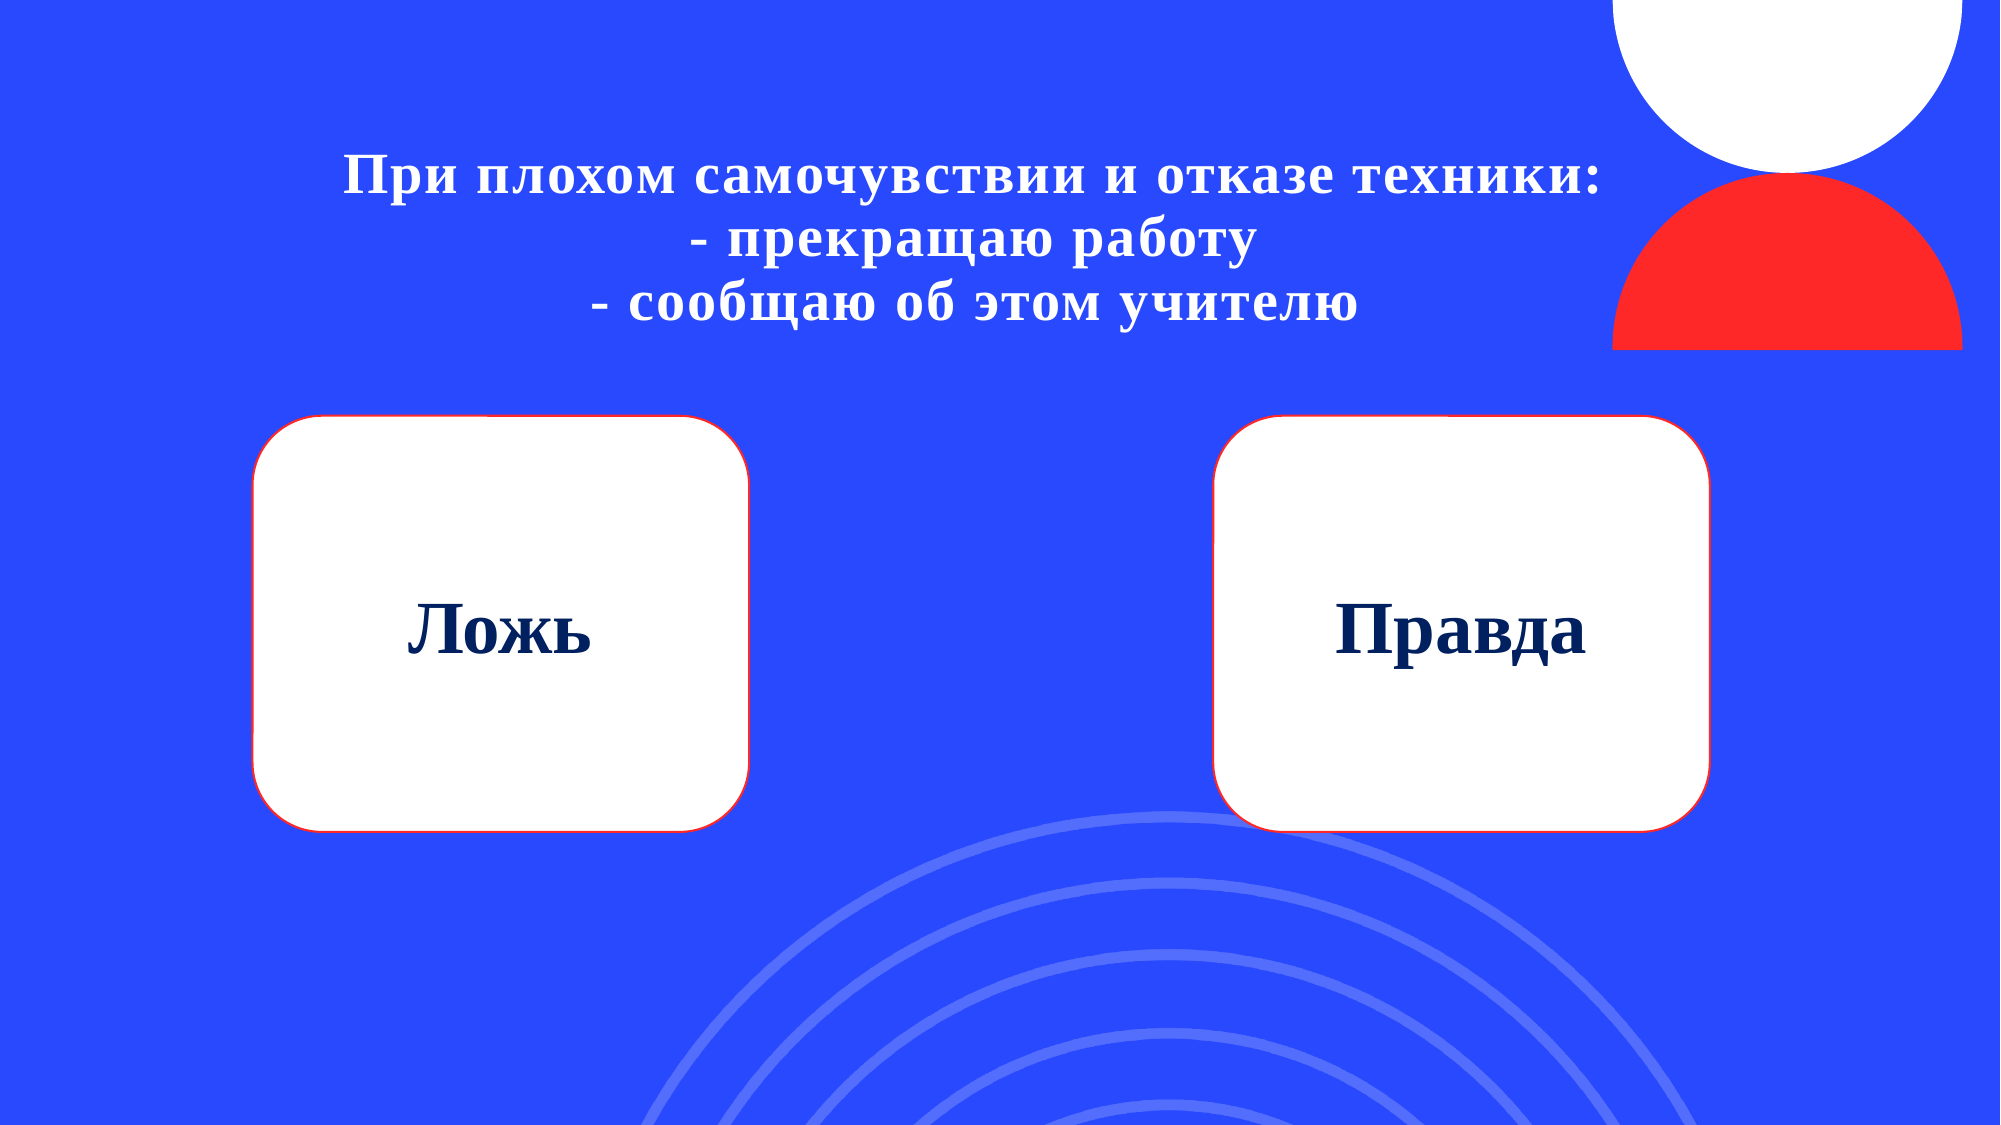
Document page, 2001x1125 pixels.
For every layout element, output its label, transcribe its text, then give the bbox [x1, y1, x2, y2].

picture [567, 811, 1770, 1125]
title При плохом самочувствии и отказе техники: - прекращаю работу - сообщаю об этом учителю [240, 143, 1710, 347]
text_box Ложь [251, 414, 751, 833]
text_box Правда [1212, 414, 1711, 833]
